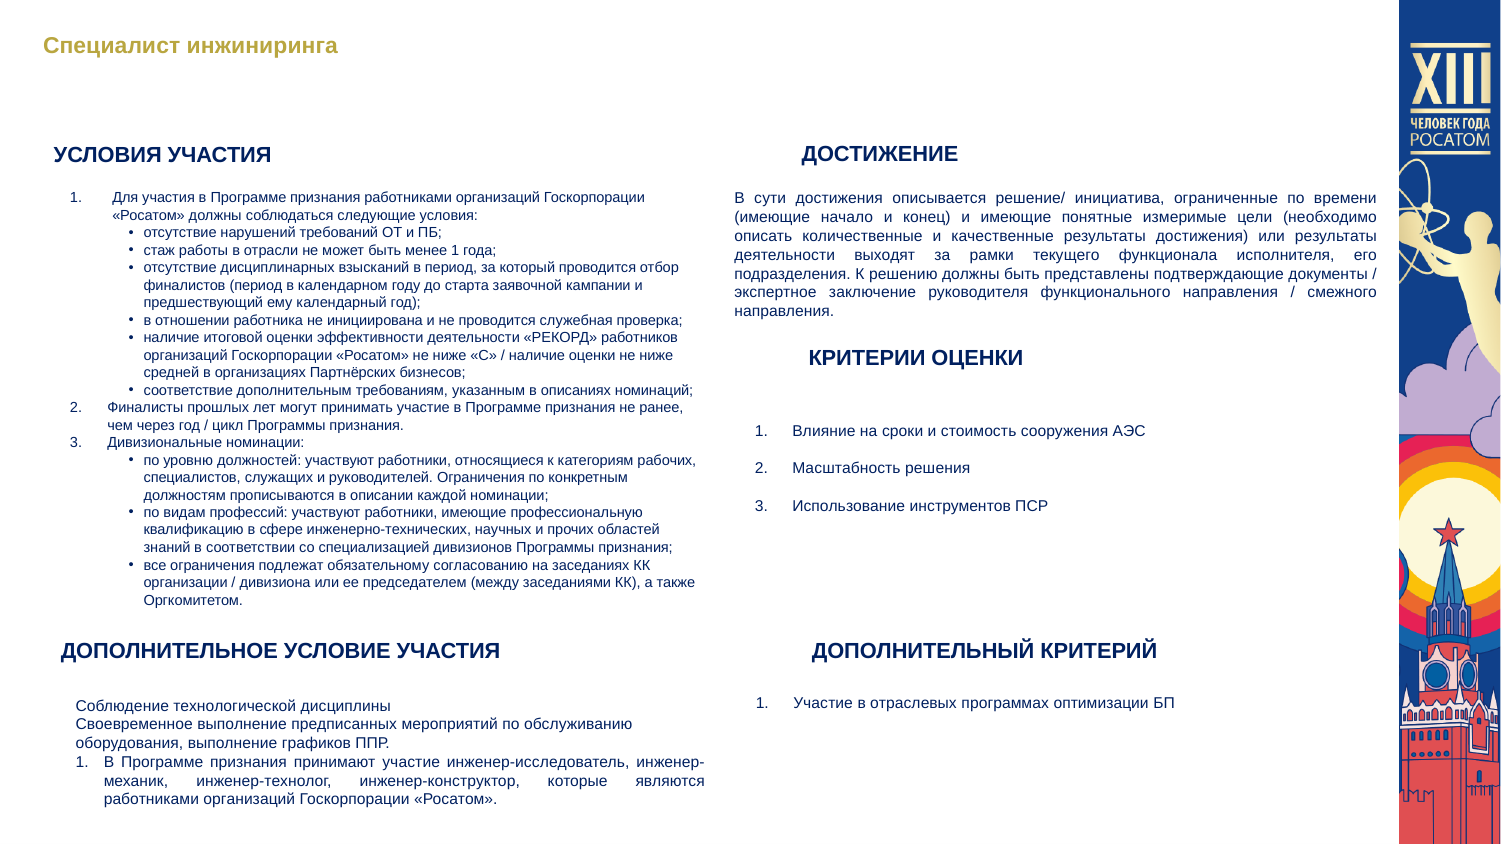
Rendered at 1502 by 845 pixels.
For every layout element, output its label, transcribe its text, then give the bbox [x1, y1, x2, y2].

text_box Соблюдение технологической дисциплины Своевременное выполнение предписанных мероприятий по обслуживанию оборудования, выполнение графиков ППР. В Программе признания принимают участие инженер-исследователь, инженер-механик, инженер-технолог, инженер-конструктор, которые являются работниками организаций Госкорпорации «Росатом». [60, 687, 720, 816]
text_box Участие в отраслевых программах оптимизации БП [741, 685, 1392, 757]
text_box Влияние на сроки и стоимость сооружения АЭС Масштабность решения Использование инструментов ПСР [740, 413, 1392, 522]
text_box В сути достижения описывается решение/ инициатива, ограниченные по времени (имеющие начало и конец) и имеющие понятные измеримые цели (необходимо описать количественные и качественные результаты достижения) или результаты деятельности выходят за рамки текущего функционала исполнителя, его подразделения. К решению должны быть представлены подтверждающие документы / экспертное заключение руководителя функционального направления / смежного направления. [719, 181, 1392, 328]
text_box КРИТЕРИИ ОЦЕНКИ [808, 330, 1159, 373]
text_box ДОСТИЖЕНИЕ [801, 126, 1152, 169]
text_box УСЛОВИЯ УЧАСТИЯ [53, 127, 404, 170]
text_box ДОПОЛНИТЕЛЬНОЕ УСЛОВИЕ УЧАСТИЯ [60, 623, 652, 665]
text_box ДОПОЛНИТЕЛЬНЫЙ КРИТЕРИЙ [811, 623, 1304, 682]
text_box Специалист инжиниринга [28, 23, 1402, 66]
picture [0, 0, 1501, 844]
text_box Для участия в Программе признания работниками организаций Госкорпорации «Росатом» должны соблюдаться следующие условия: отсутствие нарушений требований ОТ и ПБ; стаж работы в отрасли не может быть менее 1 года; отсутствие дисциплинарных взысканий в период, за который проводится отбор финалистов (период в календарном году до старта заявочной кампании и предшествующий ему календарный год); в отношении работника не инициирована и не проводится служебная проверка; наличие итоговой оценки эффективности деятельности «РЕКОРД» работников организаций Госкорпорации «Росатом» не ниже «С» / наличие оценки не ниже средней в организациях Партнёрских бизнесов; соответствие дополнительным требованиям, указанным в описаниях номинаций; Финалисты прошлых лет могут принимать участие в Программе признания не ранее, чем через год / цикл Программы признания. Дивизиональные номинации: по уровню должностей: участвуют работники, относящиеся к категориям рабочих, специалистов, служащих и руководителей. Ограничения по конкретным должностям прописываются в описании каждой номинации; по видам профессий: участвуют работники, имеющие профессиональную квалификацию в сфере инженерно-технических, научных и прочих областей знаний в соответствии со специализацией дивизионов Программы признания; все ограничения подлежат обязательному согласованию на заседаниях КК организации / дивизиона или ее председателем (между заседаниями КК), а также Оргкомитетом. [55, 181, 722, 616]
